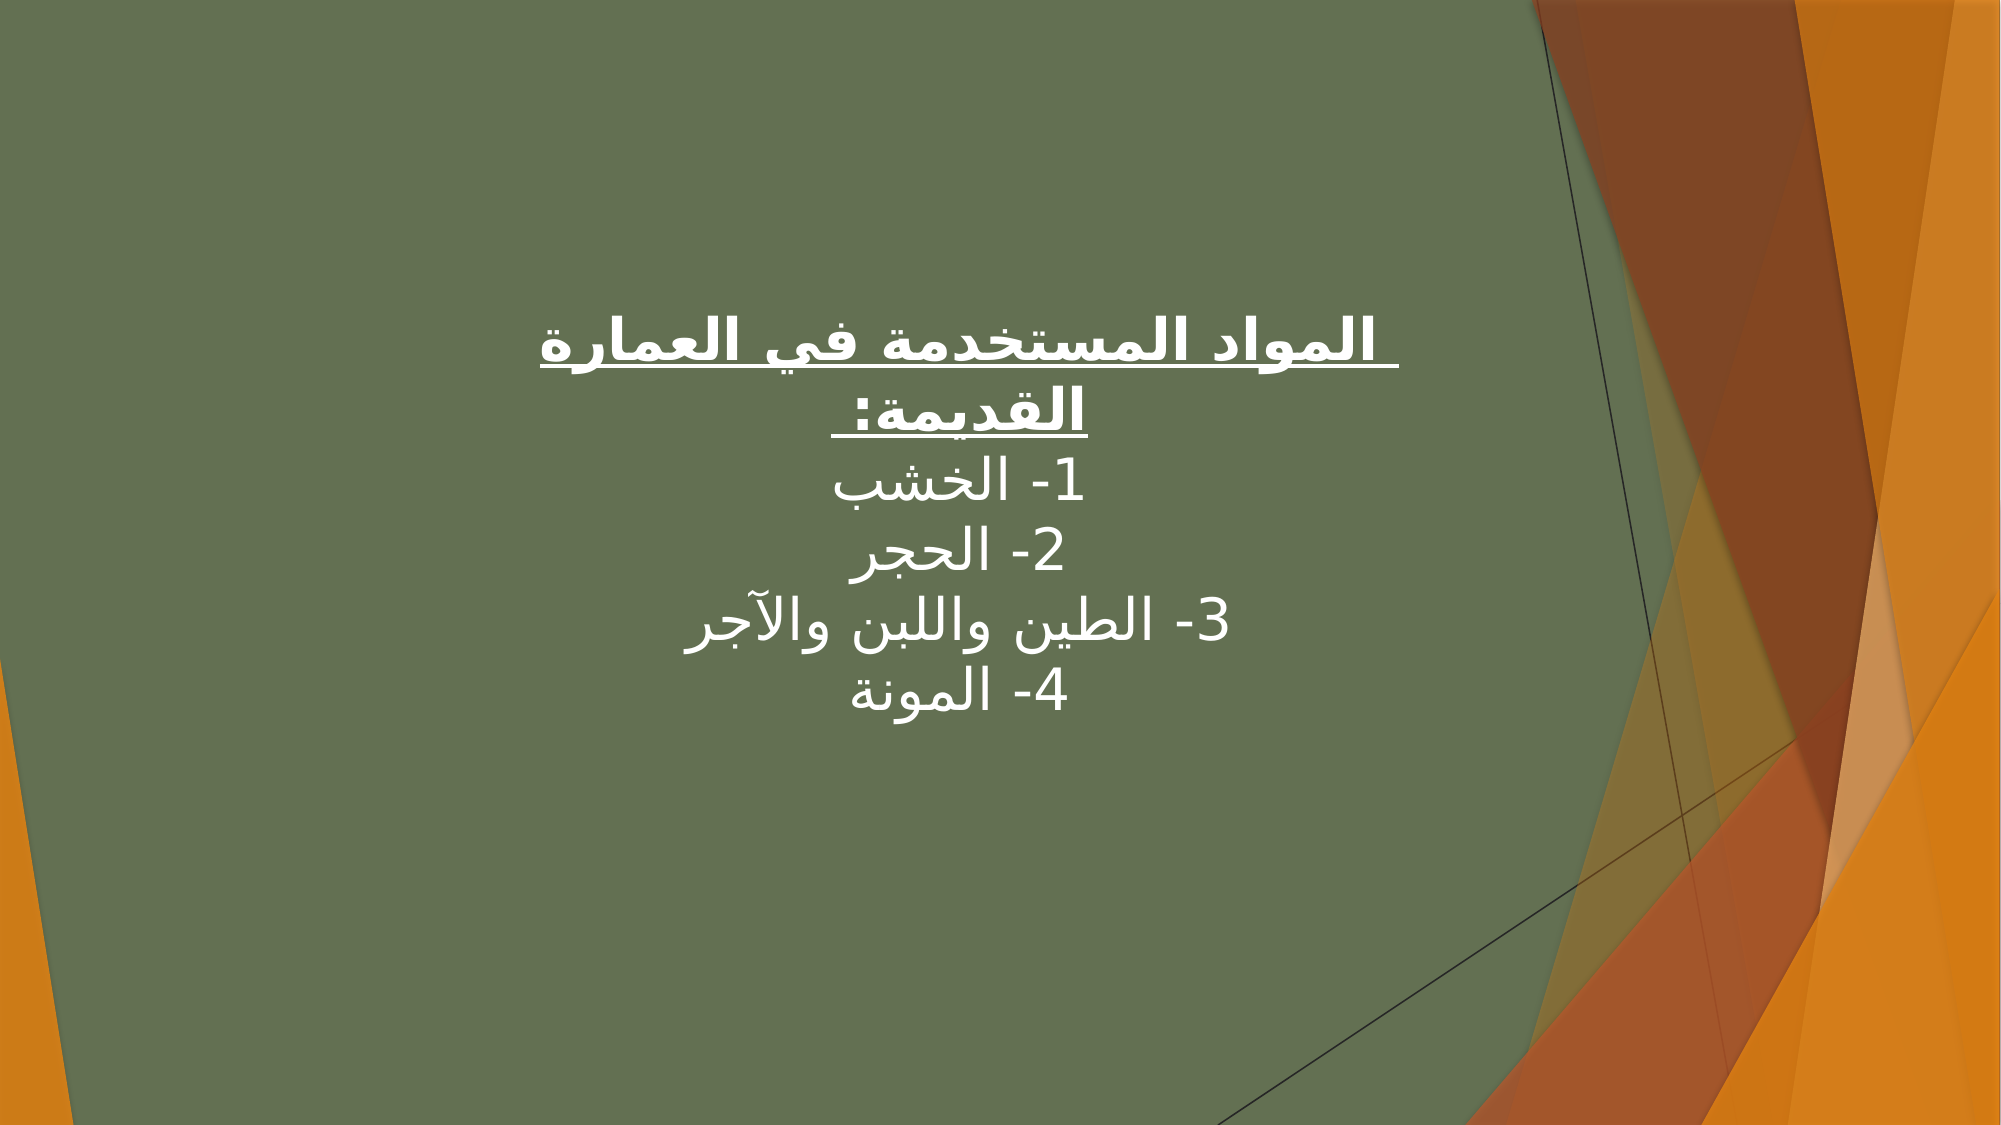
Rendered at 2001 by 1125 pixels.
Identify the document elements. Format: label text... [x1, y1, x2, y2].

text_box المواد المستخدمة في العمارة القديمة: 1- الخشب 2- الحجر 3- الطين واللبن والآجر 4- المونة [436, 294, 1483, 730]
